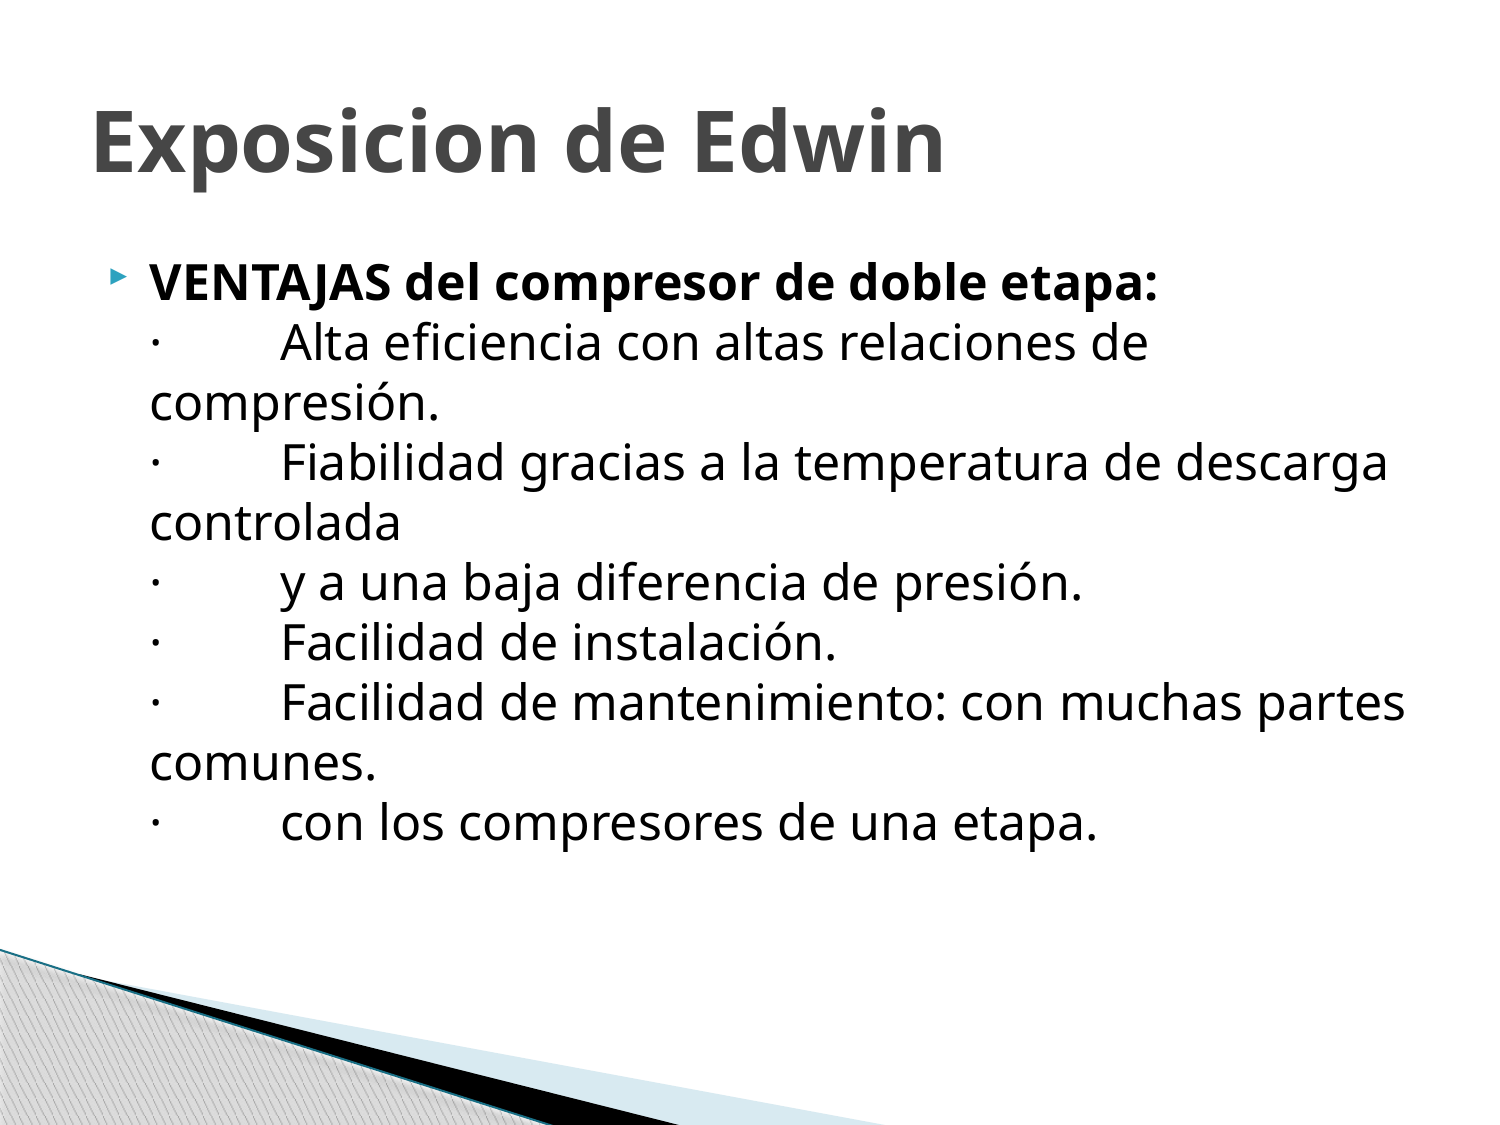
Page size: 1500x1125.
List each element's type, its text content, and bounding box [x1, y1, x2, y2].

title Exposicion de Edwin [75, 45, 1425, 233]
list VENTAJAS del compresor de doble etapa: · Alta eficiencia con altas relaciones de compresión. · Fiabilidad gracias a la temperatura de descarga controlada · y a una baja diferencia de presión. · Facilidad de instalación. · Facilidad de mantenimiento: con muchas partes comunes. · con los compresores de una etapa. [75, 243, 1425, 986]
